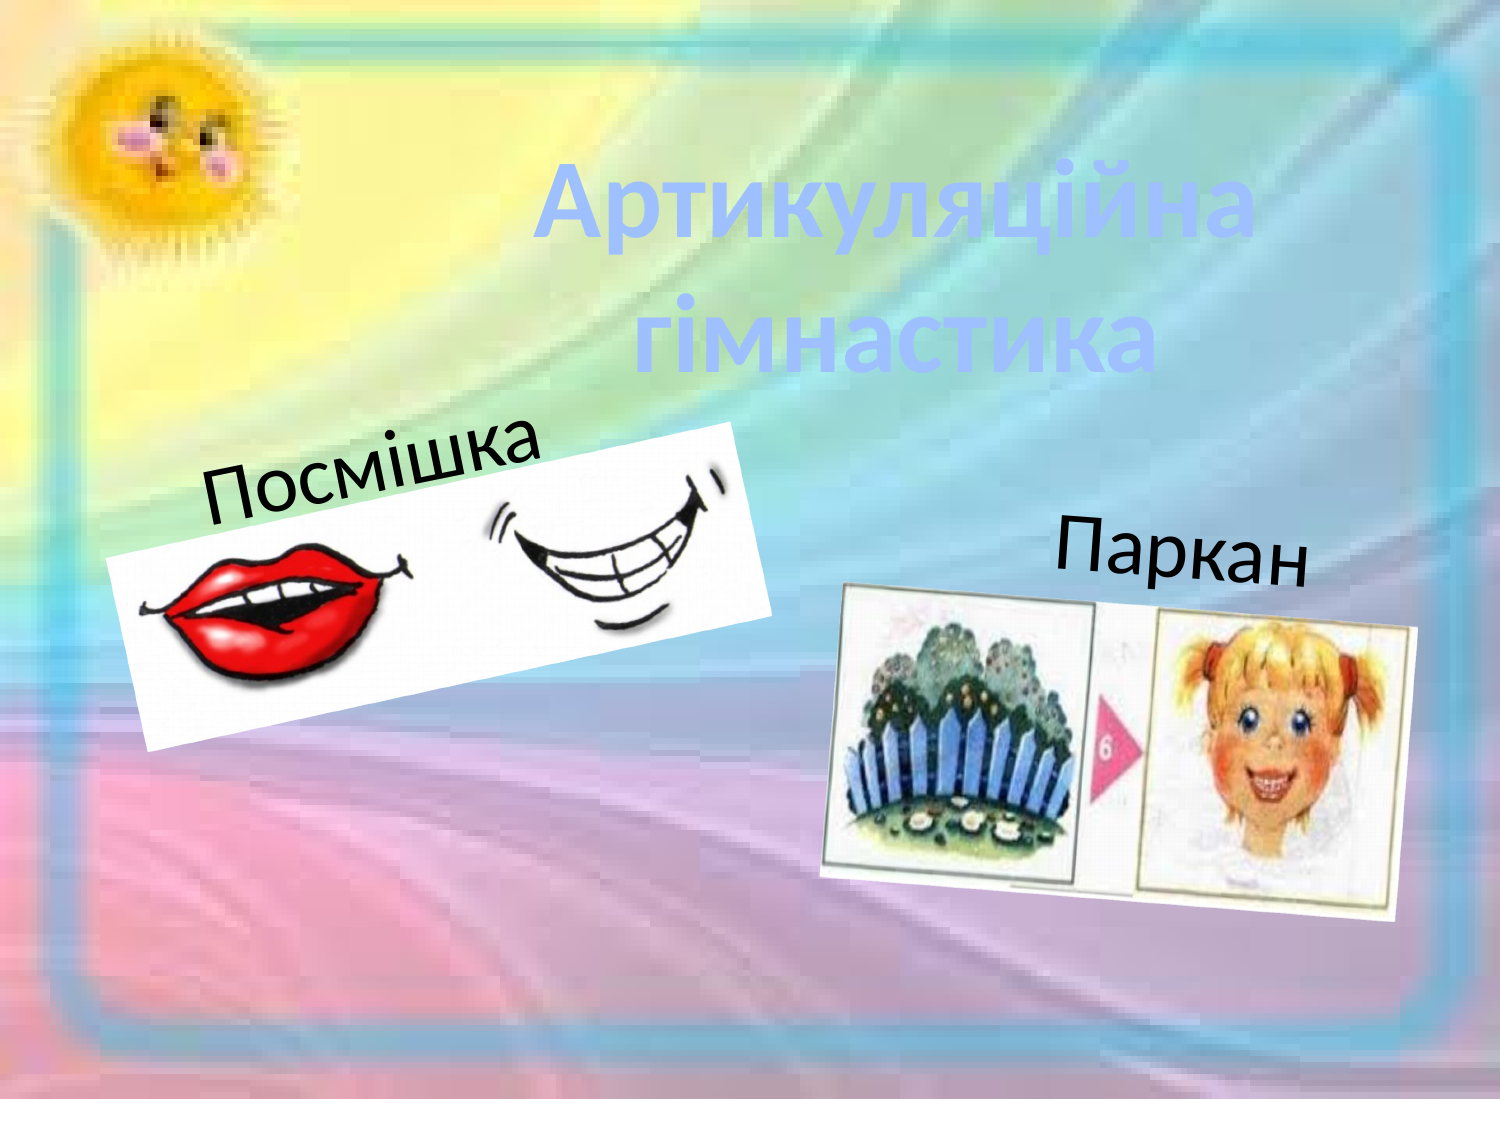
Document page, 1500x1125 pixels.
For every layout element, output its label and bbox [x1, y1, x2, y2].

picture [118, 487, 759, 686]
list [0, 0, 1500, 1099]
picture [829, 603, 1407, 900]
